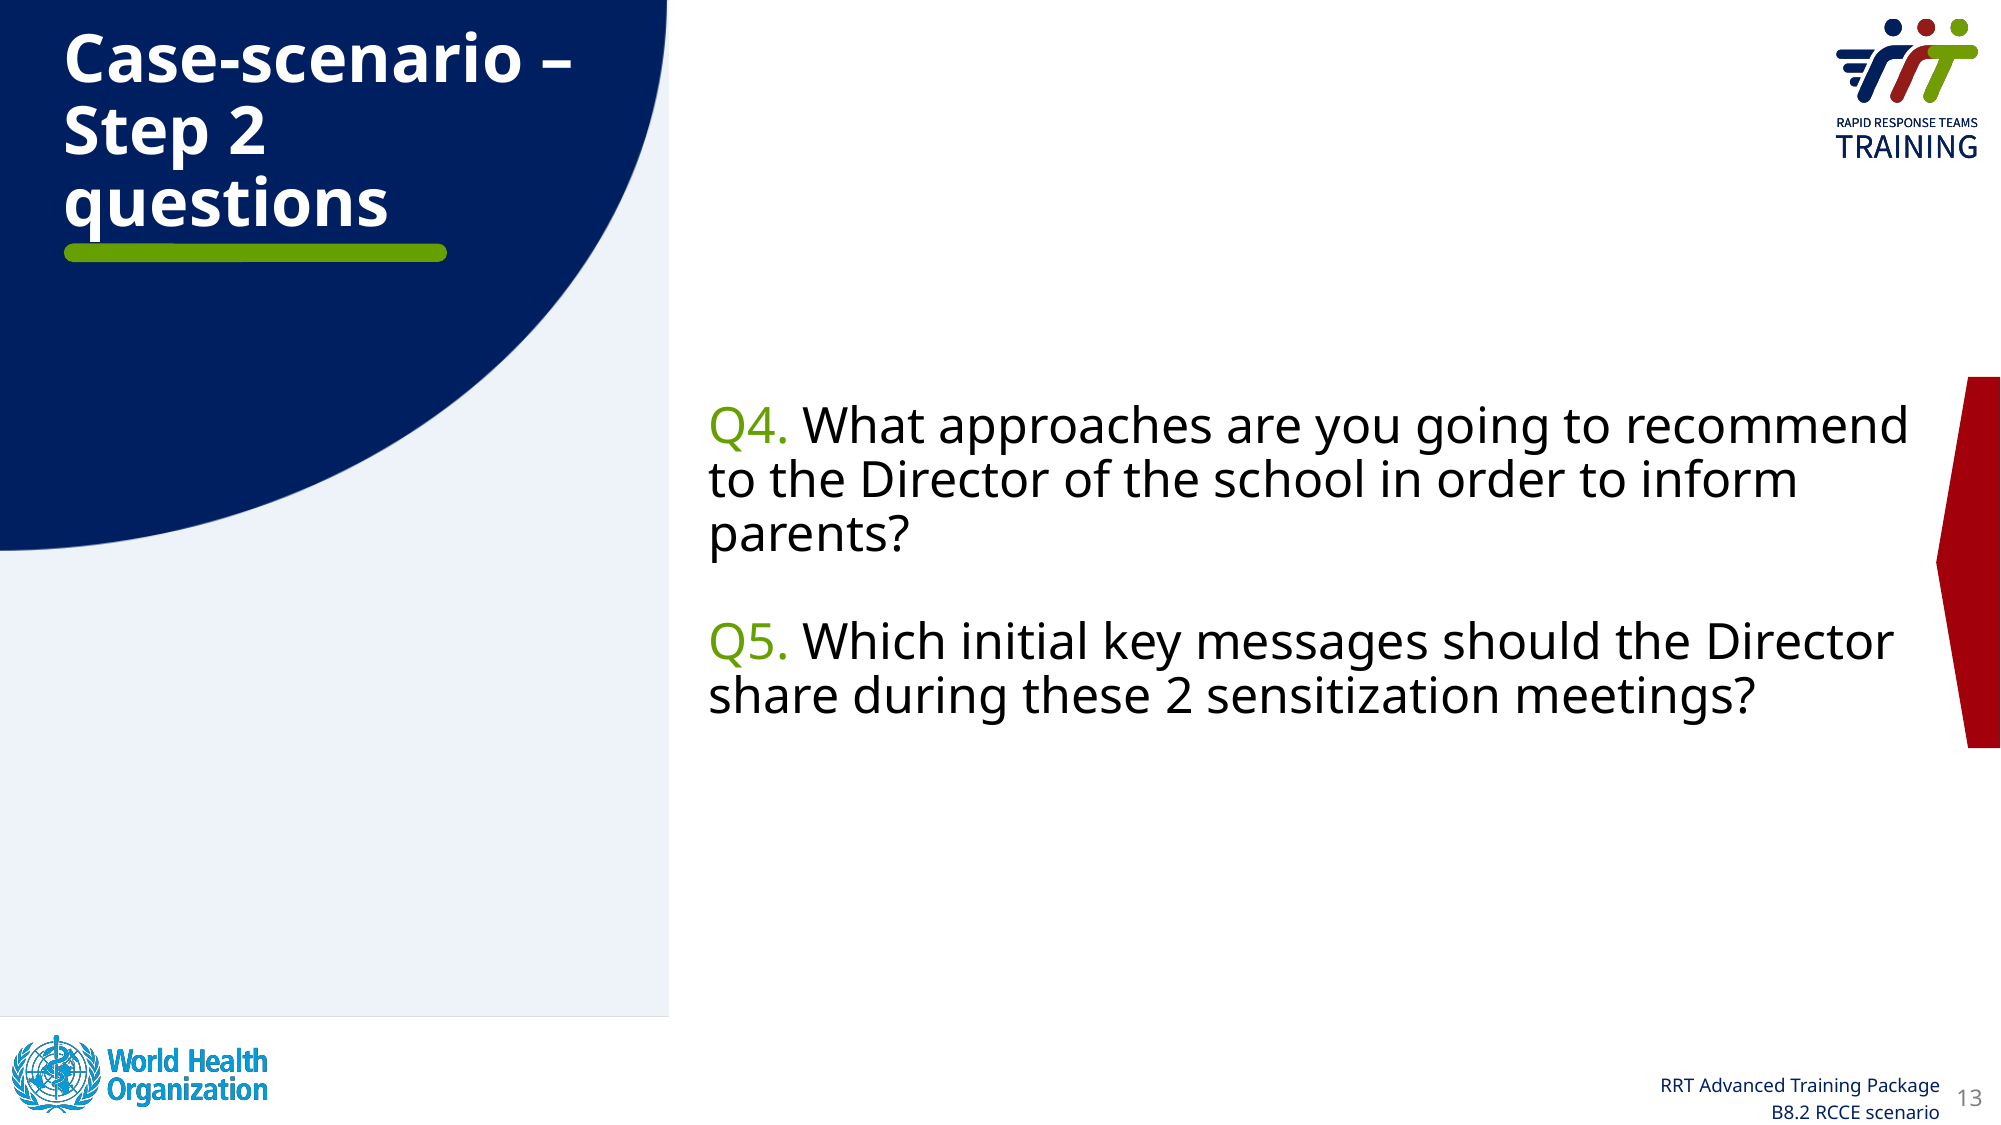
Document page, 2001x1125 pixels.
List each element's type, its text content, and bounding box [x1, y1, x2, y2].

picture [71, 1053, 90, 1091]
picture [12, 1083, 48, 1113]
picture [0, 0, 669, 1018]
list Q4. What approaches are you going to recommend to the Director of the school in order to inform parents? Q5. Which initial key messages should the Director share during these 2 sensitization meetings? [700, 337, 1937, 788]
picture [22, 1062, 26, 1077]
picture [1835, 19, 1978, 167]
picture [30, 1083, 37, 1091]
picture [34, 1054, 43, 1078]
picture [59, 1035, 267, 1113]
picture [12, 1035, 54, 1068]
picture [24, 1054, 36, 1087]
text_box Case-scenario – Step 2 questions [63, 103, 600, 242]
picture [40, 1062, 47, 1070]
picture [46, 1056, 54, 1062]
picture [36, 1088, 78, 1105]
picture [50, 1108, 62, 1113]
